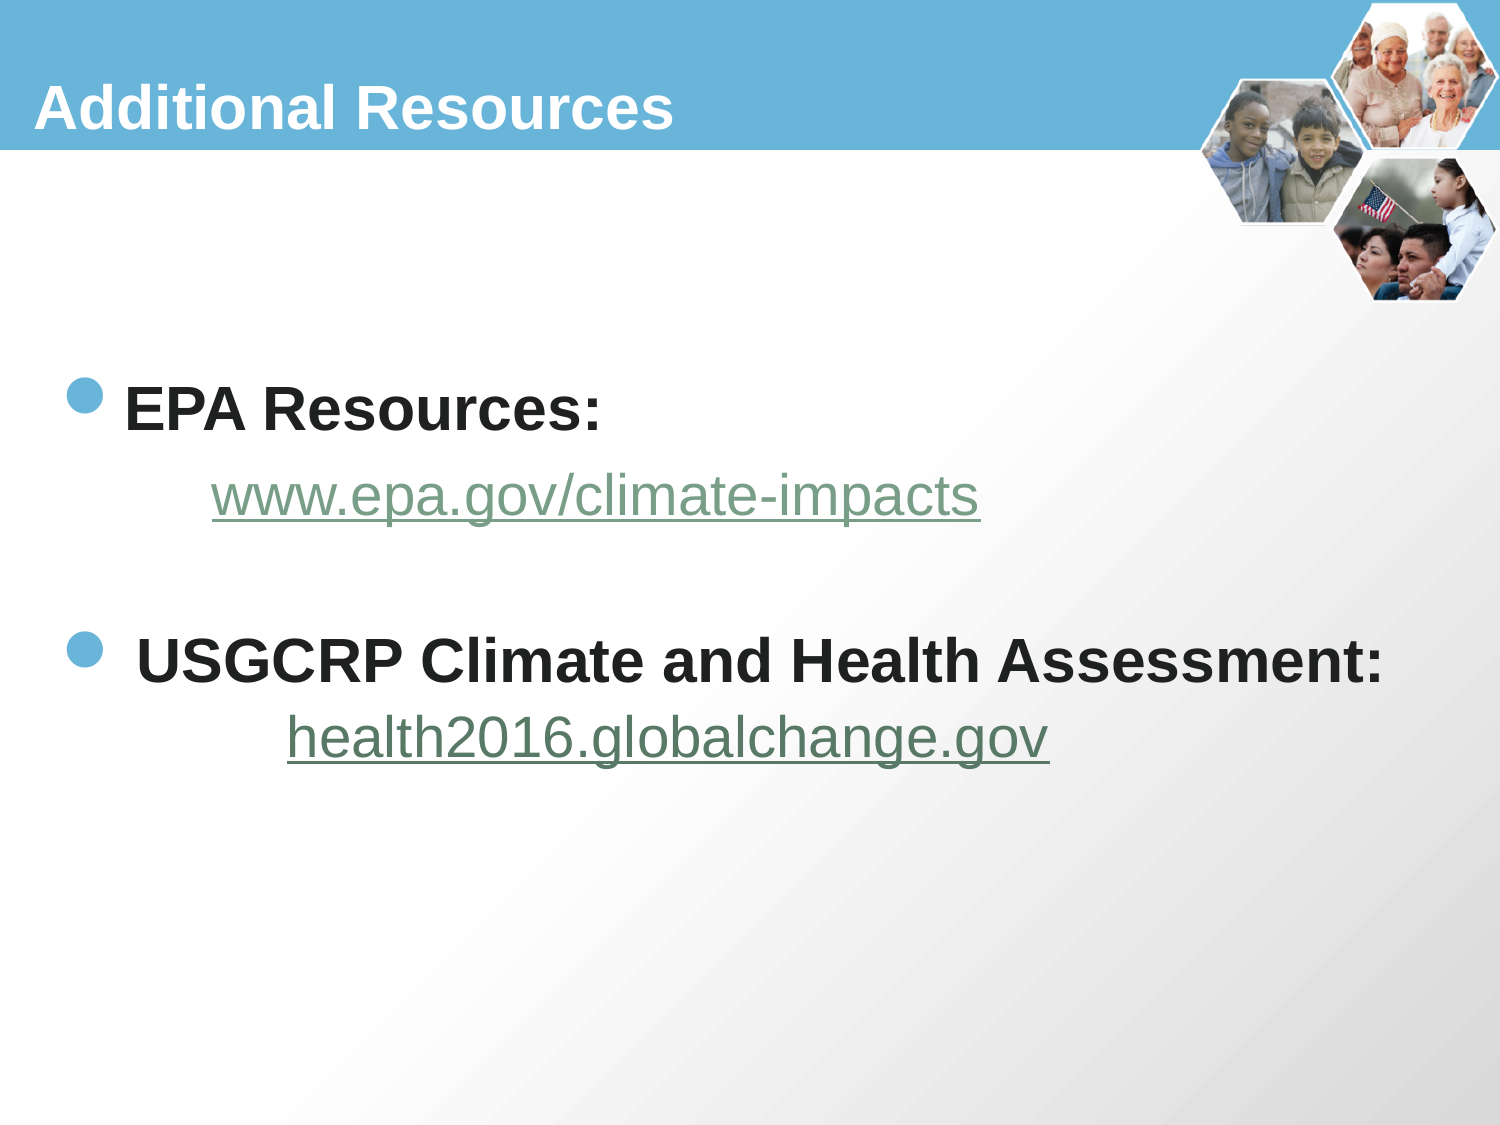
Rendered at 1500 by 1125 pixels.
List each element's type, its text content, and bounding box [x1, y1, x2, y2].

picture [1173, 2, 1500, 303]
list EPA Resources: www.epa.gov/climate-impacts USGCRP Climate and Health Assessment: health2016.globalchange.gov [46, 180, 1446, 1100]
title Additional Resources [18, 0, 1425, 150]
